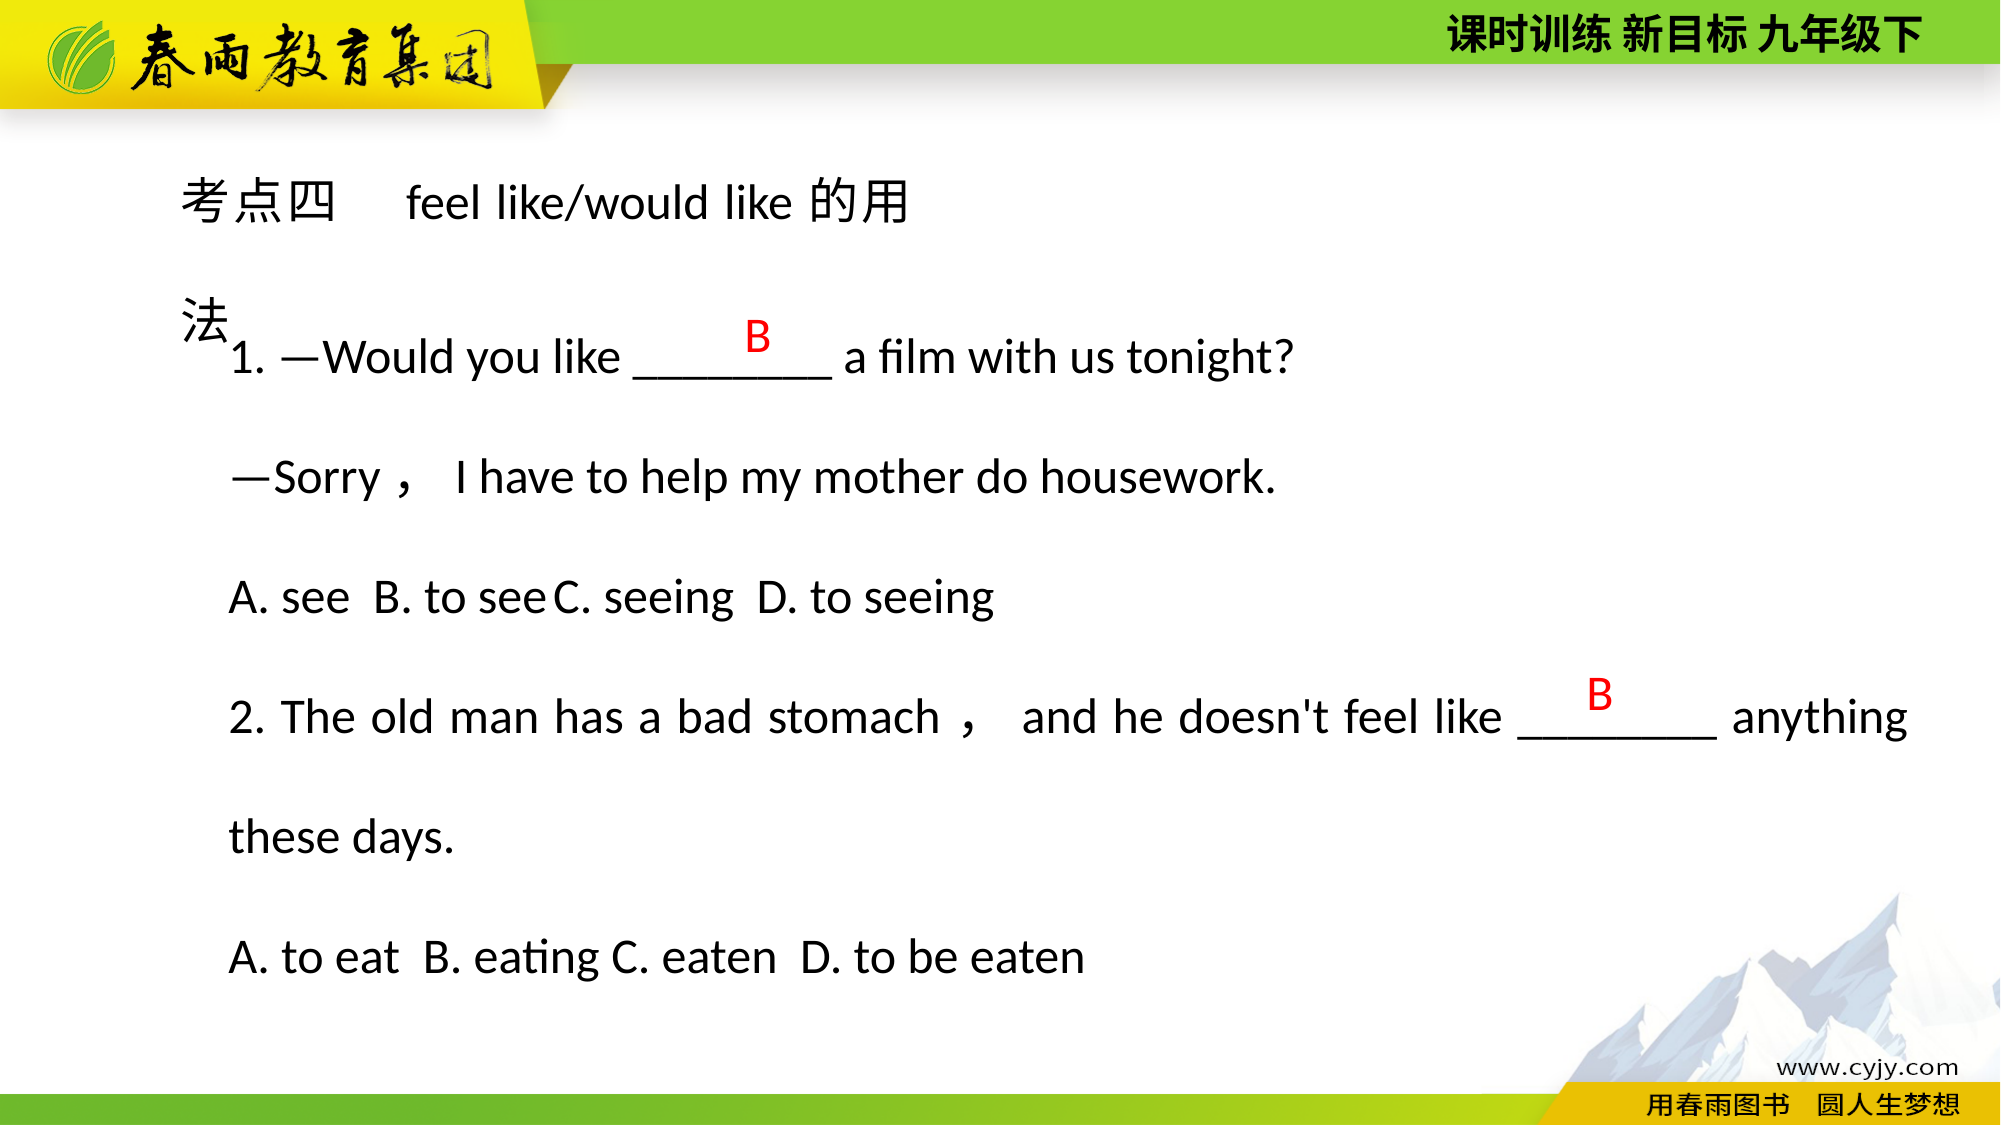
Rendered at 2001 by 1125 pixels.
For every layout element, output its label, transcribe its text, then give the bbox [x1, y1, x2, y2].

text_box 考点四 feel like/would like的用法 [166, 102, 927, 238]
picture [0, 0, 2001, 1125]
text_box B [1571, 653, 1629, 729]
text_box 1. —Would you like ________ a film with us tonight? —Sorry，I have to help my mother do housework. A. see B. to see C. seeing D. to seeing 2. The old man has a bad stomach，and he doesn't feel like ________ anything these days. A. to eat B. eating C. eaten D. to be eaten [213, 256, 1924, 991]
text_box B [729, 295, 787, 370]
